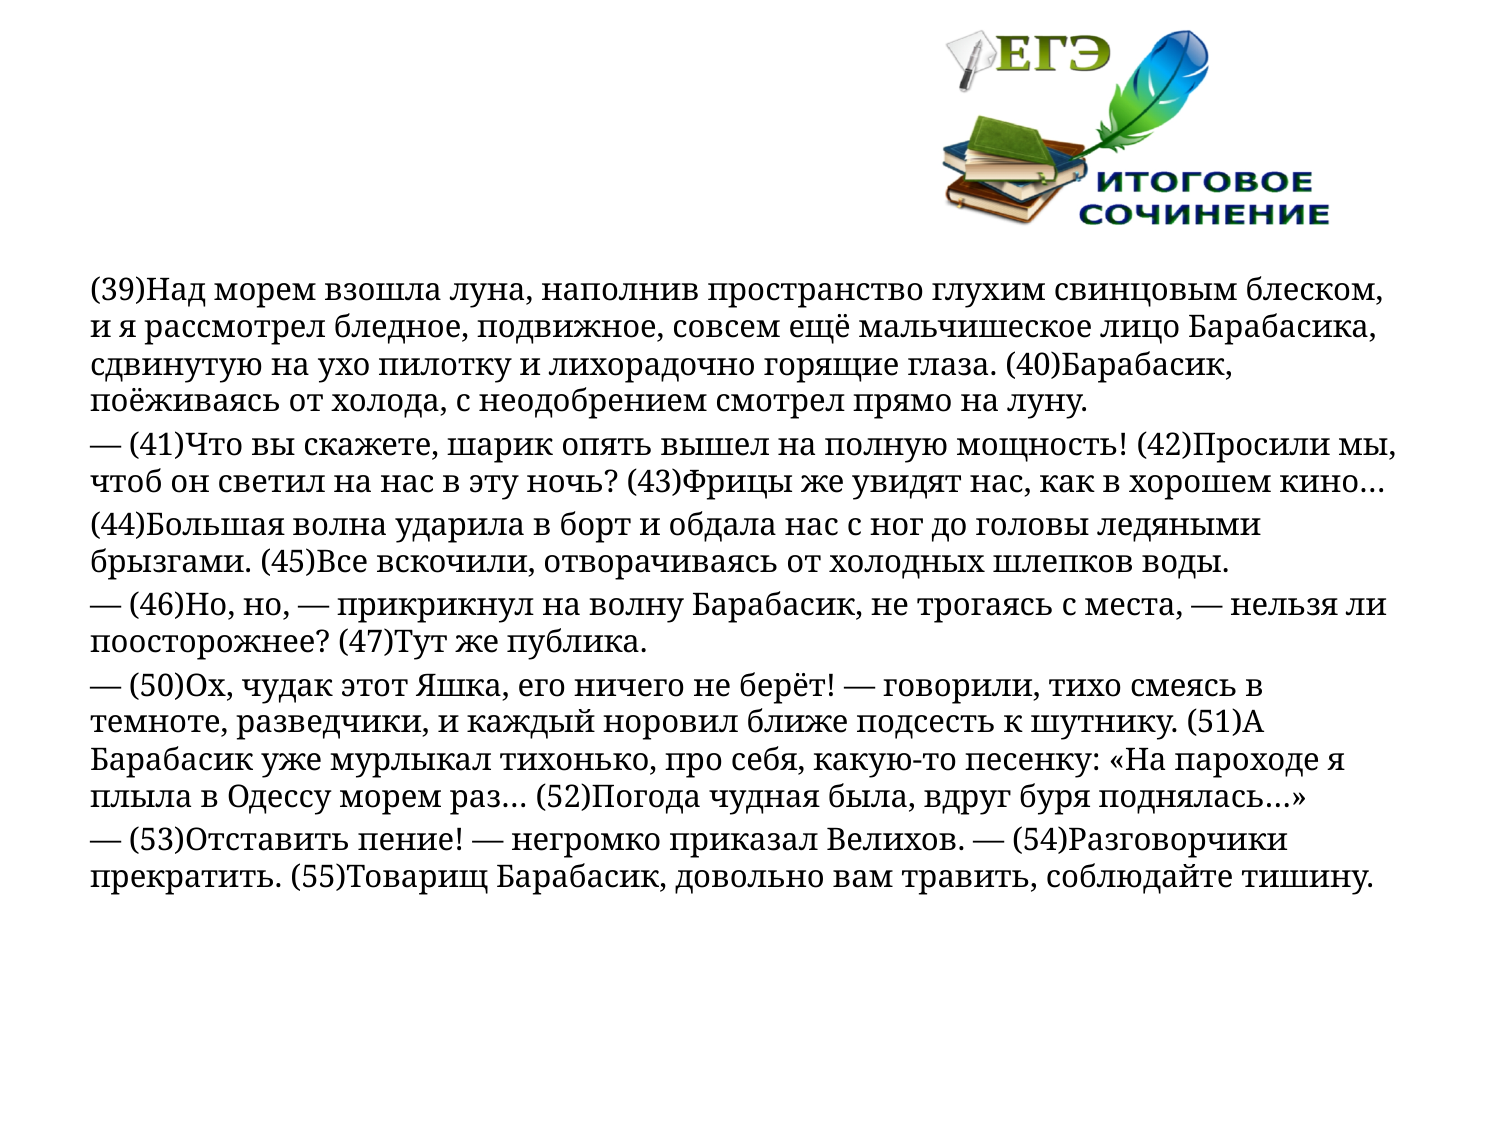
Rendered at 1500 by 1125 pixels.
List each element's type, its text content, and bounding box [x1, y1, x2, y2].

list (39)Над морем взошла луна, наполнив пространство глухим свинцовым блеском, и я рассмотрел бледное, подвижное, совсем ещё мальчишеское лицо Барабасика, сдвинутую на ухо пилотку и лихорадочно горящие глаза. (40)Барабасик, поёживаясь от холода, с неодобрением смотрел прямо на луну. — (41)Что вы скажете, шарик опять вышел на полную мощность! (42)Просили мы, чтоб он светил на нас в эту ночь? (43)Фрицы же увидят нас, как в хорошем кино… (44)Большая волна ударила в борт и обдала нас с ног до головы ледяными брызгами. (45)Все вскочили, отворачиваясь от холодных шлепков воды. — (46)Но, но, — прикрикнул на волну Барабасик, не трогаясь с места, — нельзя ли поосторожнее? (47)Тут же публика. — (50)Ох, чудак этот Яшка, его ничего не берёт! — говорили, тихо смеясь в темноте, разведчики, и каждый норовил ближе подсесть к шутнику. (51)А Барабасик уже мурлыкал тихонько, про себя, какую-то песенку: «На пароходе я плыла в Одессу морем раз… (52)Погода чудная была, вдруг буря поднялась…» — (53)Отставить пение! — негромко приказал Велихов. — (54)Разговорчики прекратить. (55)Товарищ Барабасик, довольно вам травить, соблюдайте тишину. [75, 262, 1425, 1005]
picture [879, 18, 1424, 244]
